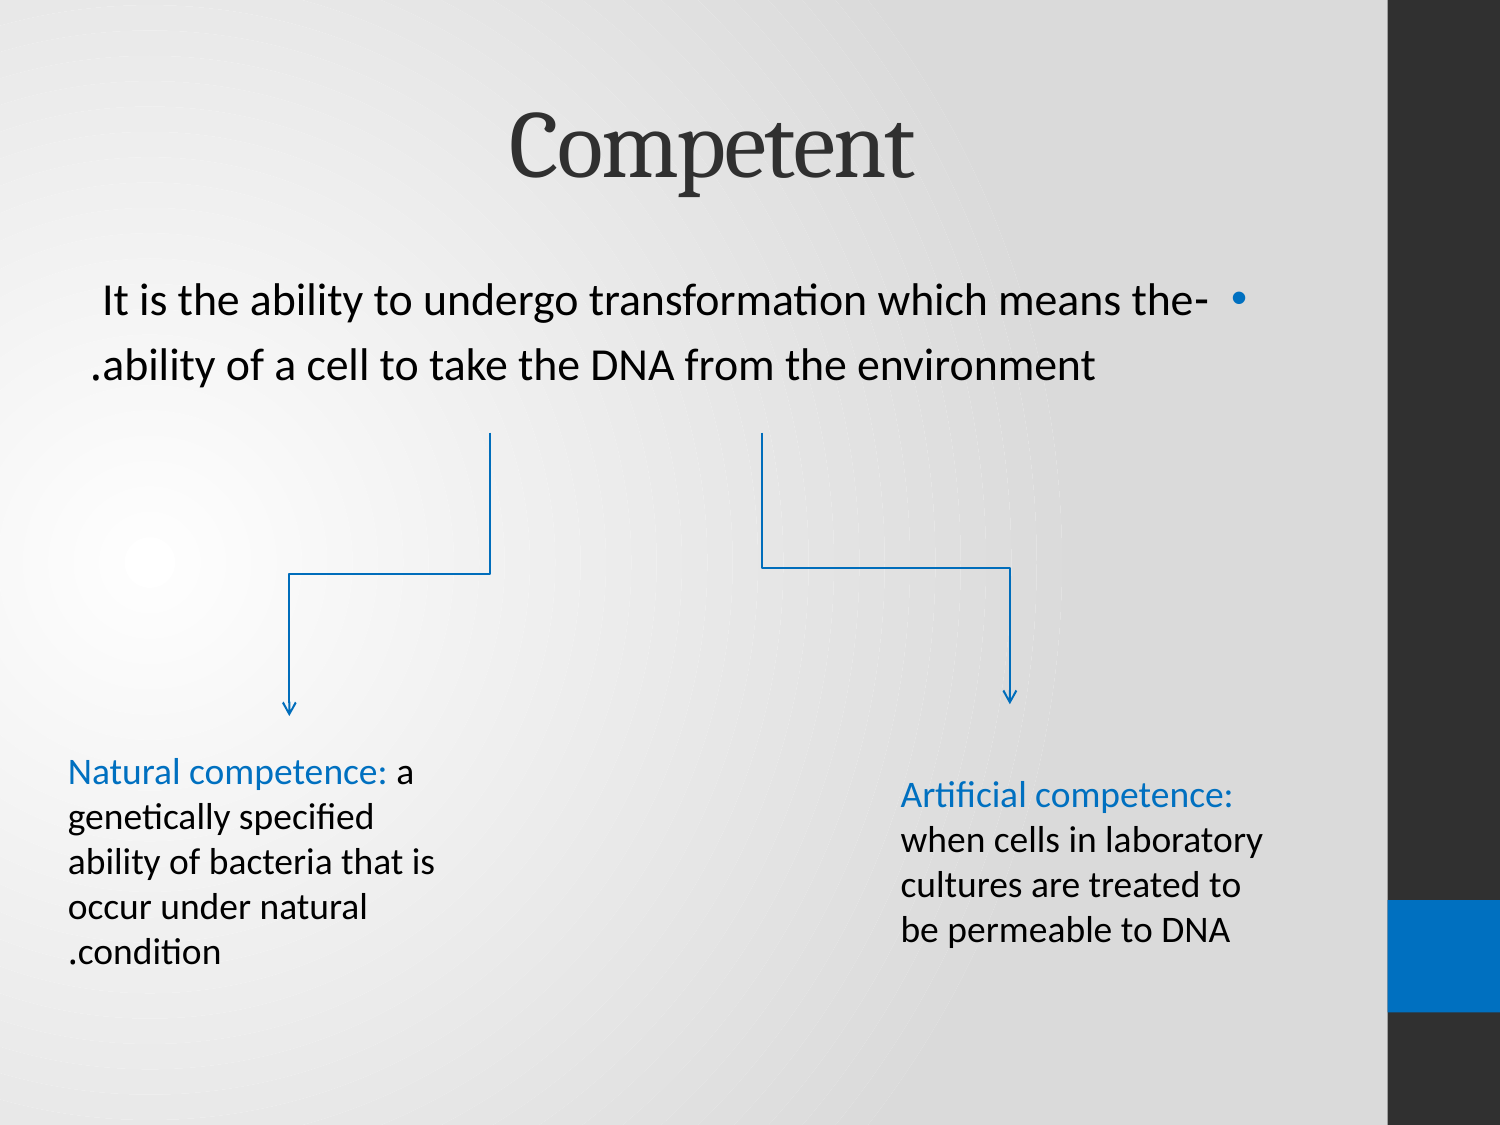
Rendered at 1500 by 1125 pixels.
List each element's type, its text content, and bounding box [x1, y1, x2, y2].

text_box Natural competence: a genetically specified ability of bacteria that is occur under natural condition. [53, 739, 479, 980]
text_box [749, 443, 1023, 693]
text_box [247, 473, 532, 676]
text_box Artificial competence: when cells in laboratory cultures are treated to be permeable to DNA [885, 762, 1282, 958]
list -It is the ability to undergo transformation which means the ability of a cell to take the DNA from the environment. [75, 262, 1325, 1050]
title Competent [75, 45, 1325, 233]
